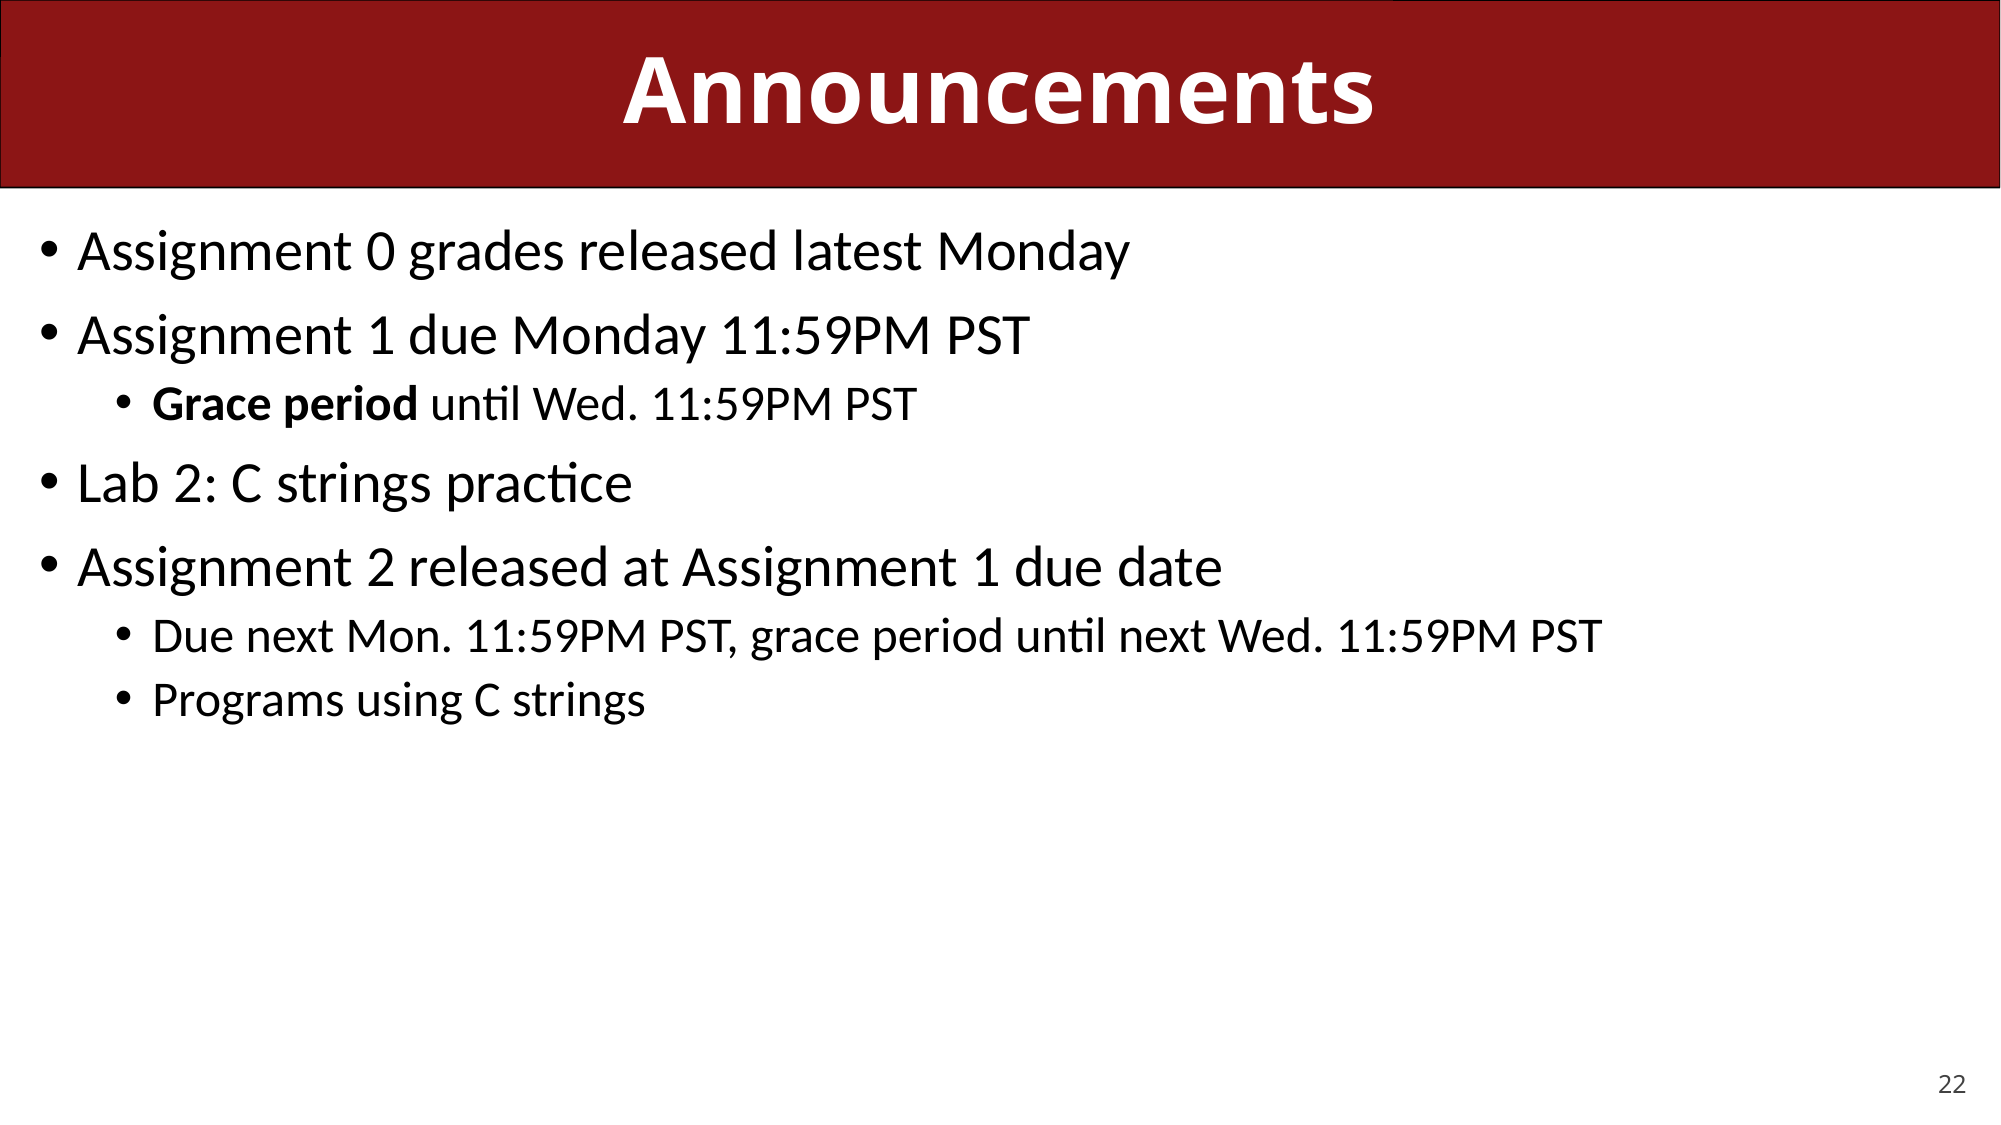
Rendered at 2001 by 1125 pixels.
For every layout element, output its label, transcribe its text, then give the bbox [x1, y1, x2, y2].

list Assignment 0 grades released latest Monday Assignment 1 due Monday 11:59PM PST Grace period until Wed. 11:59PM PST Lab 2: C strings practice Assignment 2 released at Assignment 1 due date Due next Mon. 11:59PM PST, grace period until next Wed. 11:59PM PST Programs using C strings [24, 212, 1963, 1063]
title Announcements [75, 0, 1925, 188]
